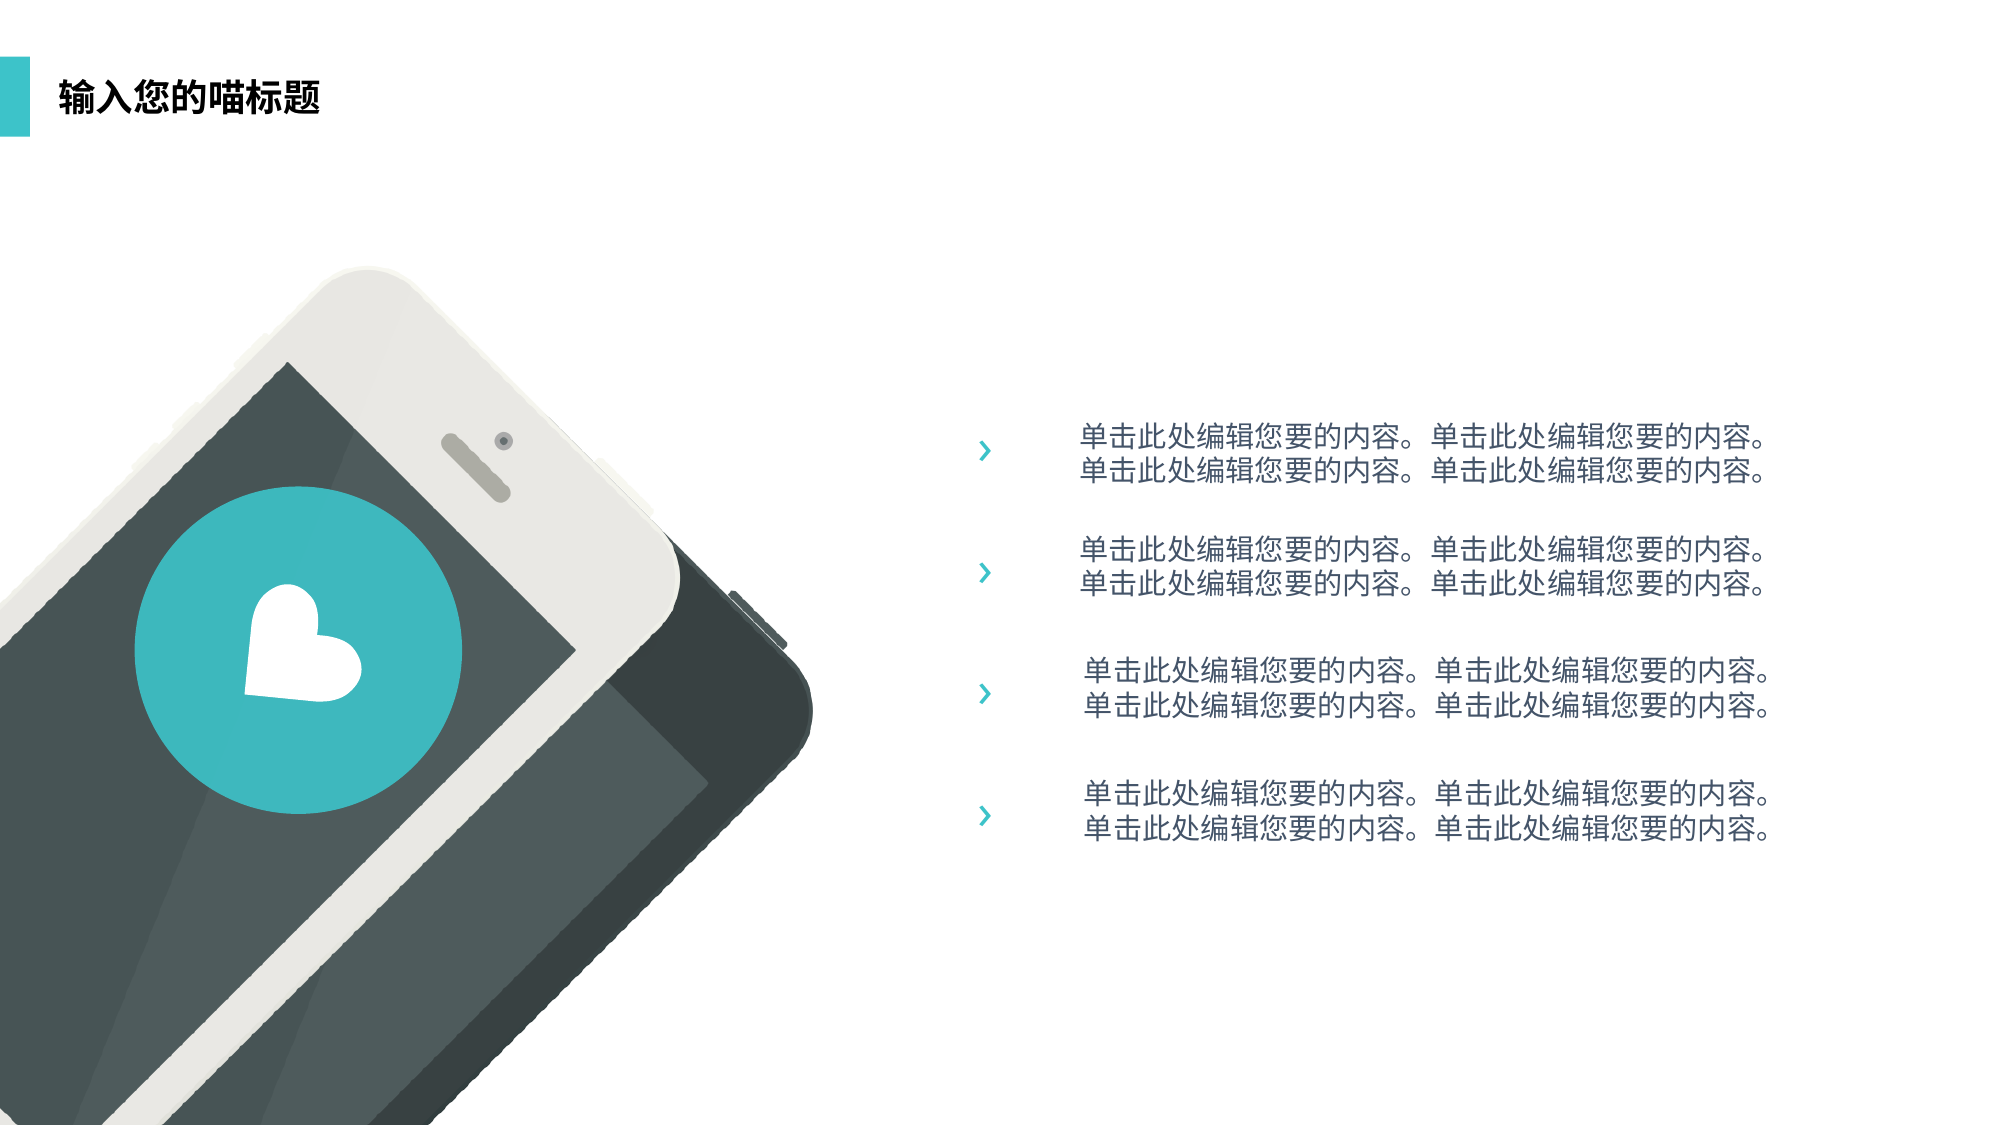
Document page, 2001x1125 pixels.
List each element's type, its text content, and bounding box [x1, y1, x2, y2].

text_box 单击此处编辑您要的内容。单击此处编辑您要的内容。 单击此处编辑您要的内容。单击此处编辑您要的内容。 [1069, 645, 1823, 730]
text_box 单击此处编辑您要的内容。单击此处编辑您要的内容。 单击此处编辑您要的内容。单击此处编辑您要的内容。 [1064, 523, 1818, 609]
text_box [0, 257, 822, 1125]
text_box › [962, 407, 1008, 482]
text_box 单击此处编辑您要的内容。单击此处编辑您要的内容。 单击此处编辑您要的内容。单击此处编辑您要的内容。 [1069, 768, 1823, 853]
text_box › [962, 771, 1008, 847]
text_box › [962, 650, 1008, 725]
text_box 单击此处编辑您要的内容。单击此处编辑您要的内容。 单击此处编辑您要的内容。单击此处编辑您要的内容。 [1064, 410, 1818, 496]
text_box [0, 56, 31, 138]
text_box › [962, 528, 1008, 604]
text_box 输入您的喵标题 [43, 66, 389, 127]
